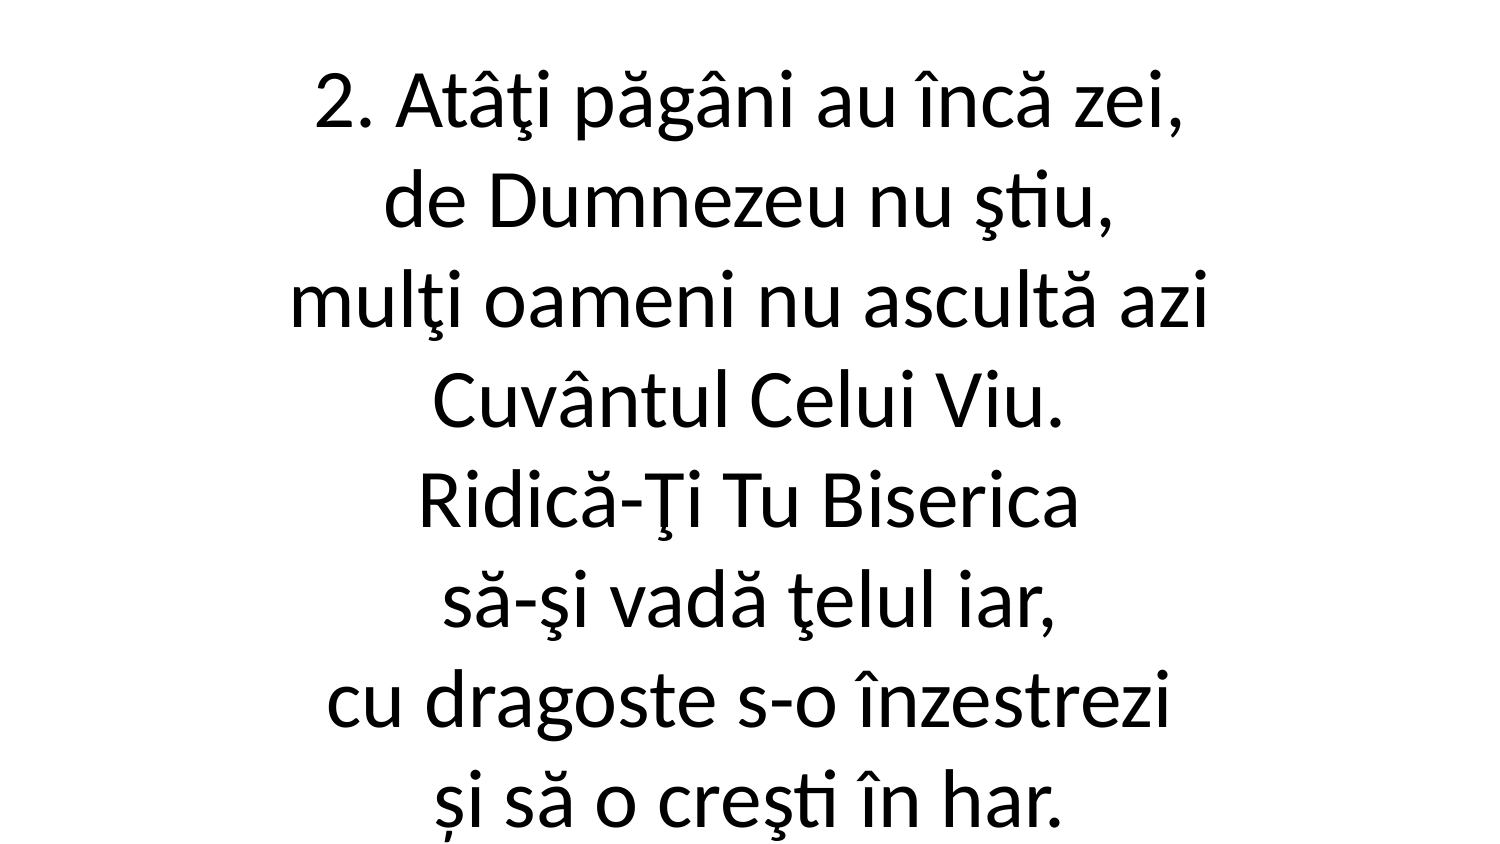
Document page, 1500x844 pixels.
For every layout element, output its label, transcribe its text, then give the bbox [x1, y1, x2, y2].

text_box 2. Atâţi păgâni au încă zei, de Dumnezeu nu ştiu, mulţi oameni nu ascultă azi Cuvântul Celui Viu. Ridică-Ţi Tu Biserica să-şi vadă ţelul iar, cu dragoste s-o înzestrezi și să o creşti în har. [273, 0, 1227, 844]
